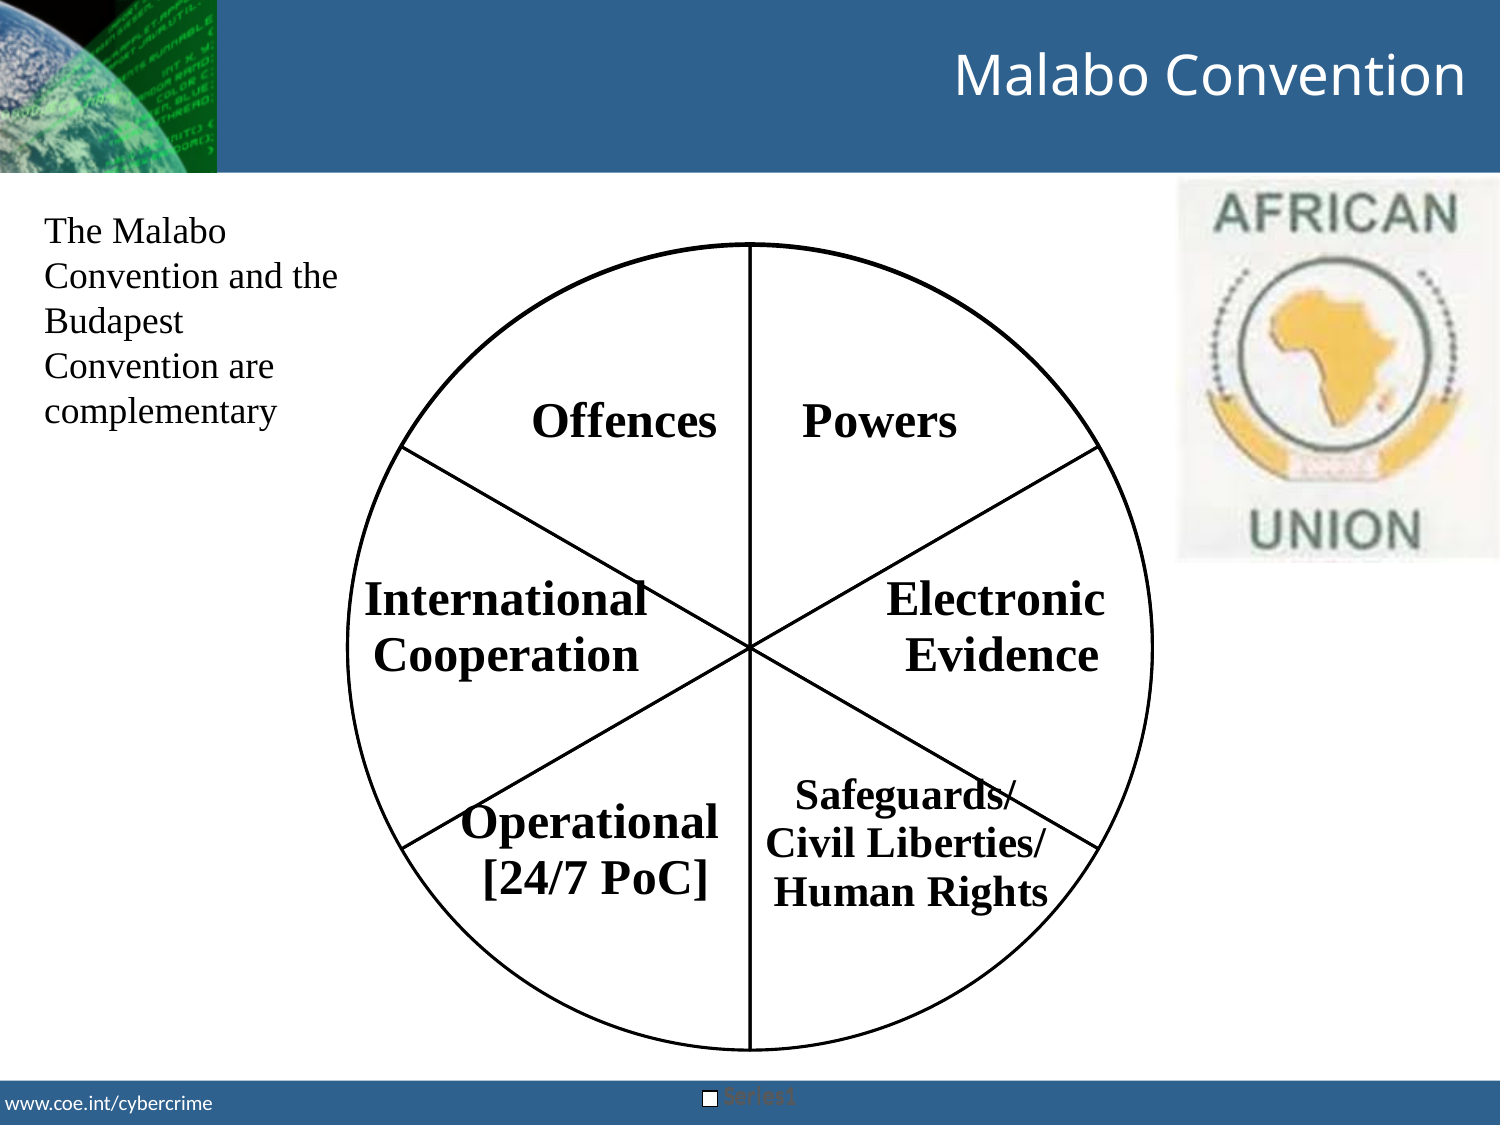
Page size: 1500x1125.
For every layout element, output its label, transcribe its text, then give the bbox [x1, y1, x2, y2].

picture [1175, 176, 1500, 563]
chart [0, 134, 1500, 1118]
picture [0, 0, 217, 134]
text_box Malabo Convention [230, 31, 1483, 114]
